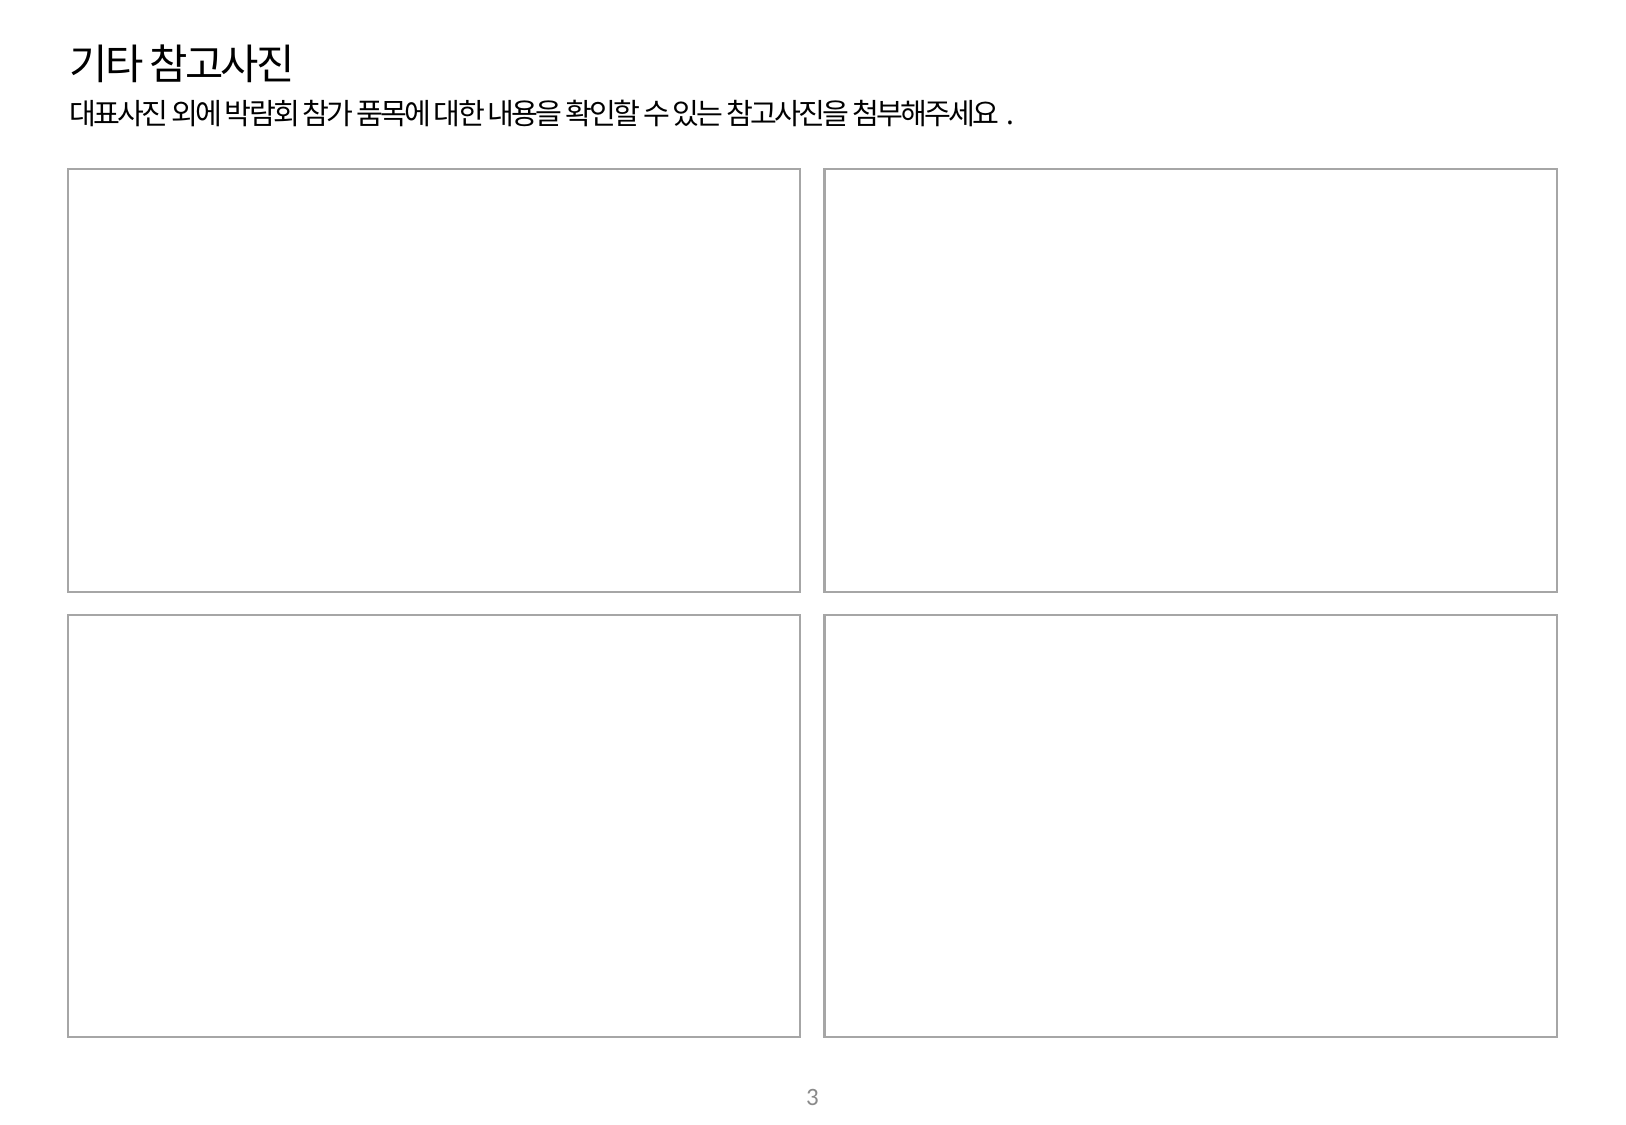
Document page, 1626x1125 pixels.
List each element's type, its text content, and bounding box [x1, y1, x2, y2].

text_box 기타 참고사진 [33, 30, 1284, 87]
slide_number 3 [629, 1065, 996, 1125]
text_box 대표사진 외에 박람회 참가 품목에 대한 내용을 확인할 수 있는 참고사진을 첨부해주세요. [33, 87, 1284, 138]
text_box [68, 169, 1557, 1038]
